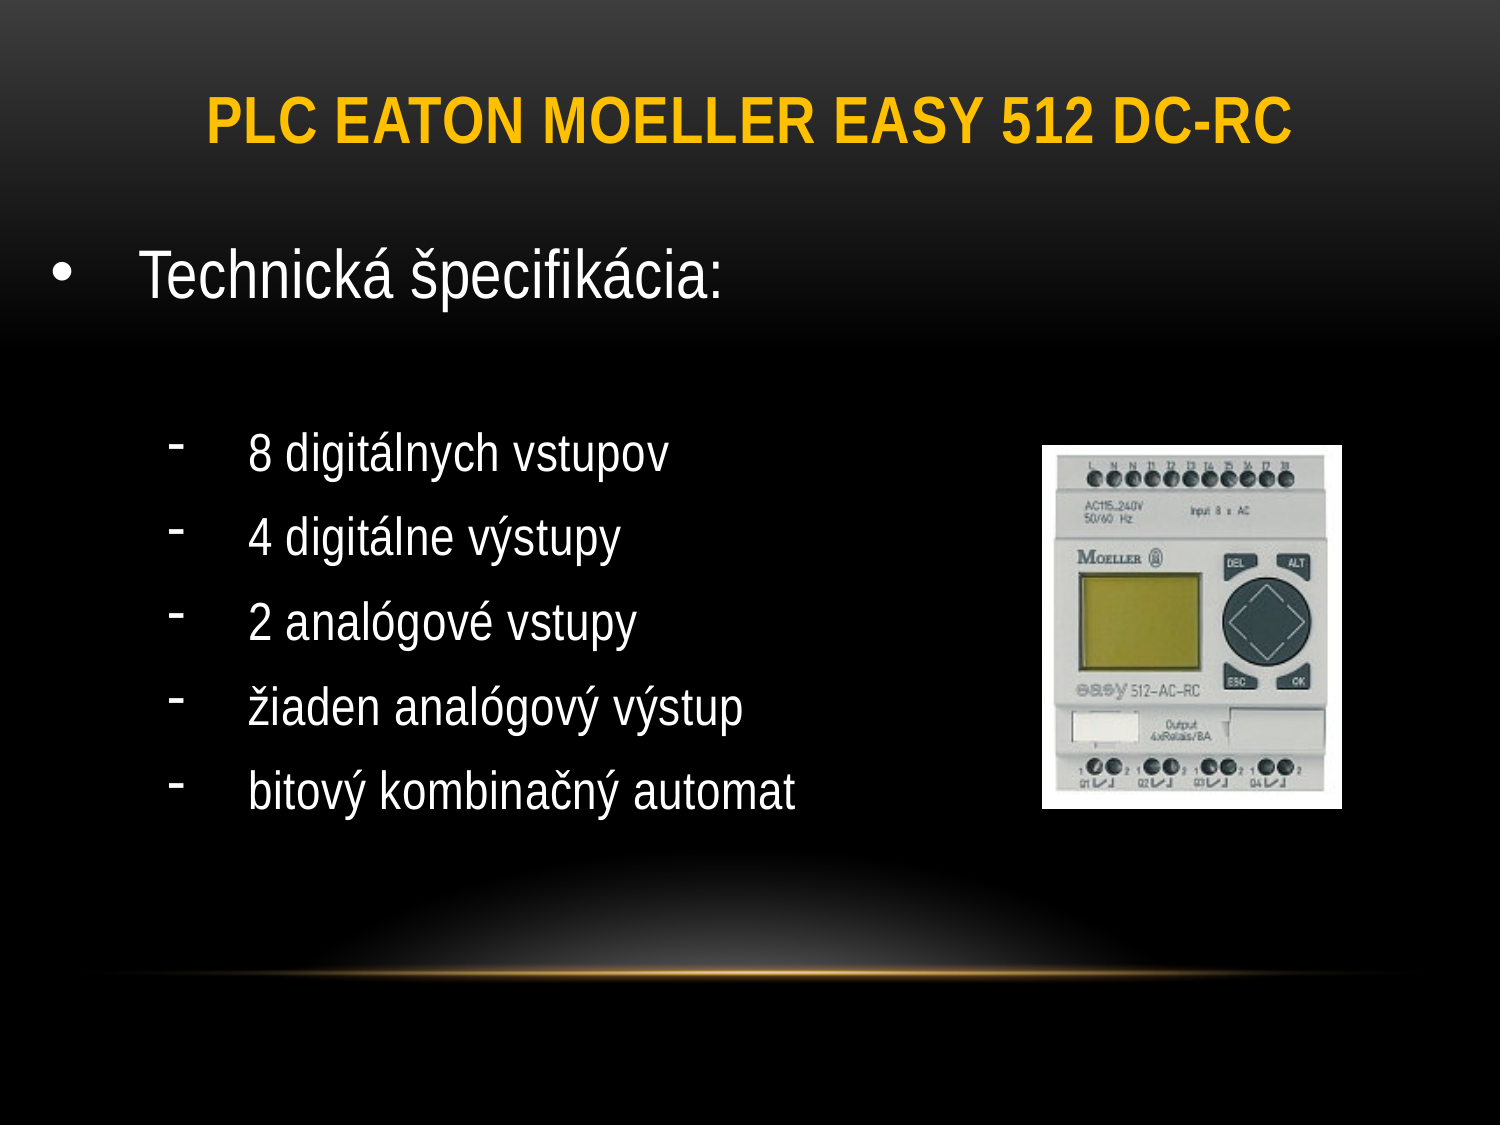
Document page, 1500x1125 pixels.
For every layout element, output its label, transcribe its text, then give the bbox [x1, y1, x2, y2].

text_box Technická špecifikácia: [35, 222, 750, 328]
text_box 8 digitálnych vstupov 4 digitálne výstupy 2 analógové vstupy žiaden analógový výstup bitový kombinačný automat [152, 410, 1360, 832]
picture [0, 0, 1500, 1125]
title PLC EATON MOELLER EASy 512 DC-RC [100, 70, 1401, 165]
